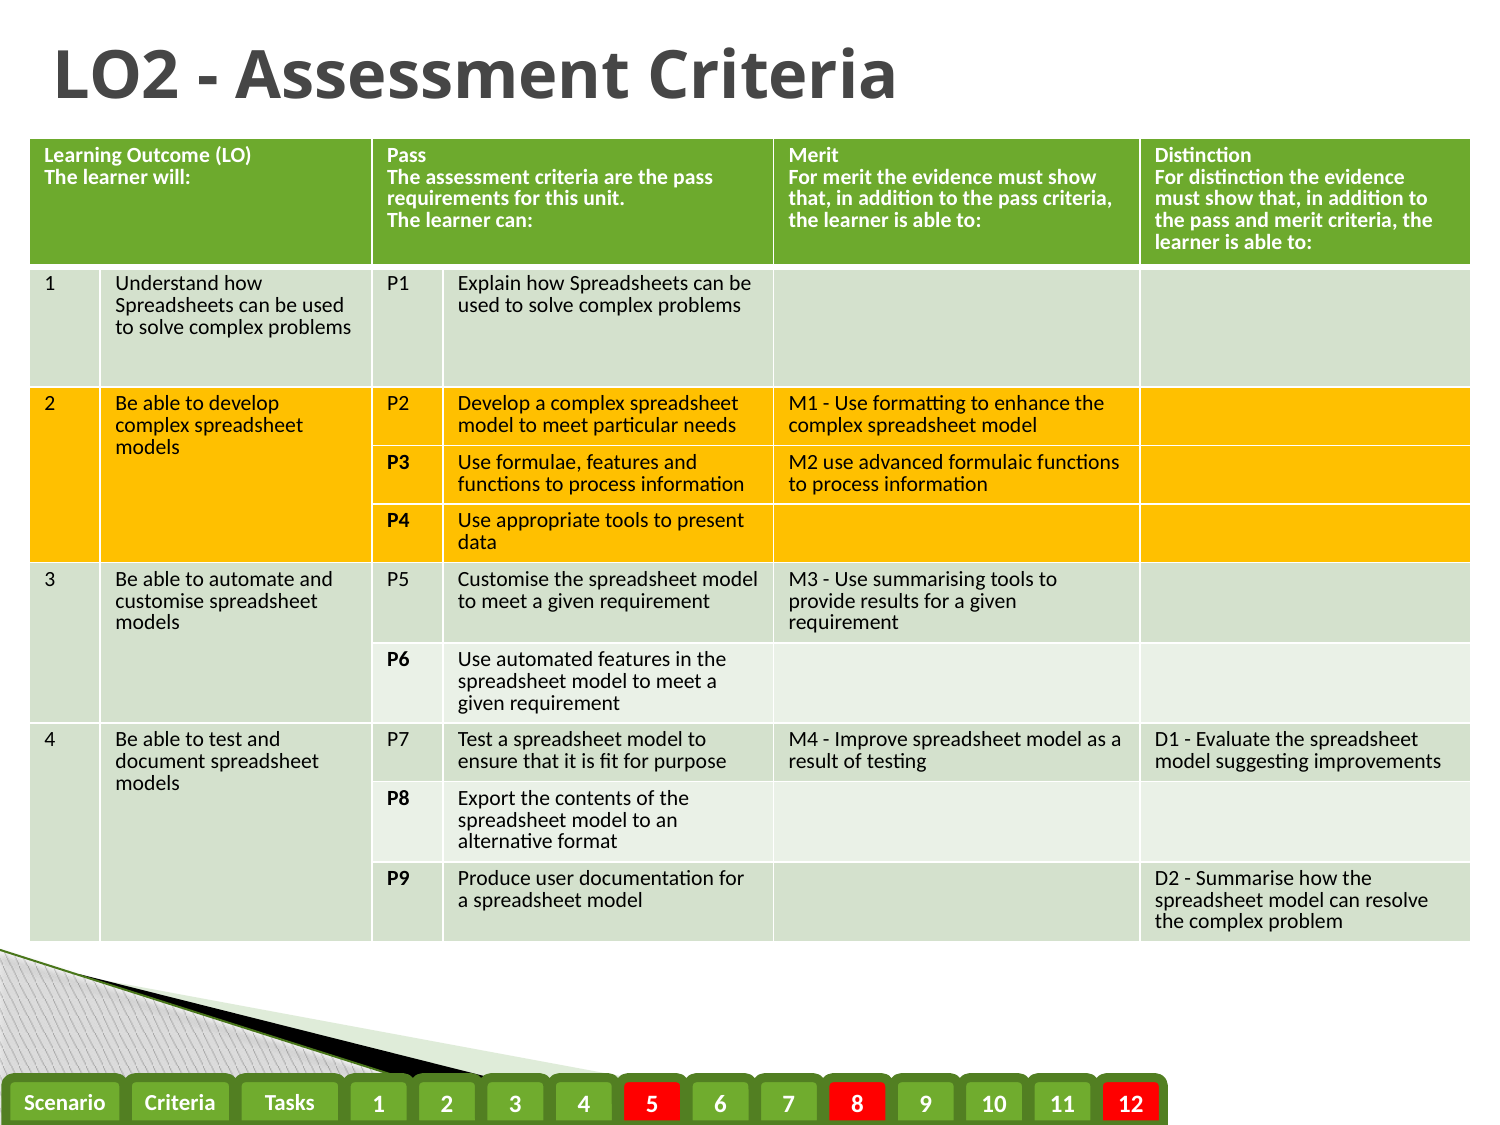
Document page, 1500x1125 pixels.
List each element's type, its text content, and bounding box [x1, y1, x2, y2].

table_cell [774, 644, 1139, 722]
table_cell [1141, 388, 1470, 445]
table_cell [1141, 782, 1470, 861]
table_cell 1 [30, 270, 99, 386]
table_cell P3 [373, 446, 442, 503]
table_cell 3 [30, 563, 99, 722]
table_cell [1141, 644, 1470, 722]
table_cell Understand how Spreadsheets can be used to solve complex problems [101, 270, 371, 386]
table_cell [774, 505, 1139, 562]
table_cell Use automated features in the spreadsheet model to meet a given requirement [444, 644, 773, 722]
table_cell [774, 782, 1139, 861]
table_cell M3 - Use summarising tools to provide results for a given requirement [774, 563, 1139, 642]
table_header Learning Outcome (LO) The learner will: [30, 139, 371, 264]
table_cell P4 [373, 505, 442, 562]
table_cell Be able to test and document spreadsheet models [101, 724, 371, 941]
table_cell Explain how Spreadsheets can be used to solve complex problems [444, 270, 773, 386]
table_header Pass The assessment criteria are the pass requirements for this unit. The learner can: [373, 139, 773, 264]
table_cell Produce user documentation for a spreadsheet model [444, 863, 773, 941]
table_cell P2 [373, 388, 442, 445]
table_cell Export the contents of the spreadsheet model to an alternative format [444, 782, 773, 861]
table_cell P8 [373, 782, 442, 861]
table_cell 4 [30, 724, 99, 941]
table_cell Develop a complex spreadsheet model to meet particular needs [444, 388, 773, 445]
table_cell [1141, 563, 1470, 642]
title LO2 - Assessment Criteria [37, 19, 1471, 126]
table_cell Use appropriate tools to present data [444, 505, 773, 562]
table_cell [1141, 446, 1470, 503]
table_cell M2 use advanced formulaic functions to process information [774, 446, 1139, 503]
table_cell Be able to develop complex spreadsheet models [101, 388, 371, 562]
table_cell [1141, 270, 1470, 386]
table_cell P6 [373, 644, 442, 722]
table_cell P9 [373, 863, 442, 941]
table_cell P7 [373, 724, 442, 781]
table_cell M1 - Use formatting to enhance the complex spreadsheet model [774, 388, 1139, 445]
table_header Merit For merit the evidence must show that, in addition to the pass criteria, the learner is able to: [774, 139, 1139, 264]
table_cell Test a spreadsheet model to ensure that it is fit for purpose [444, 724, 773, 781]
table_cell D2 - Summarise how the spreadsheet model can resolve the complex problem [1141, 863, 1470, 941]
table_cell M4 - Improve spreadsheet model as a result of testing [774, 724, 1139, 781]
table_cell [1141, 505, 1470, 562]
table_cell [774, 863, 1139, 941]
table_cell P5 [373, 563, 442, 642]
table_cell Customise the spreadsheet model to meet a given requirement [444, 563, 773, 642]
table_cell [774, 270, 1139, 386]
table_header Distinction For distinction the evidence must show that, in addition to the pass and merit criteria, the learner is able to: [1141, 139, 1470, 264]
table_cell 2 [30, 388, 99, 562]
table_cell Use formulae, features and functions to process information [444, 446, 773, 503]
table_cell P1 [373, 270, 442, 386]
table_cell D1 - Evaluate the spreadsheet model suggesting improvements [1141, 724, 1470, 781]
table_cell Be able to automate and customise spreadsheet models [101, 563, 371, 722]
